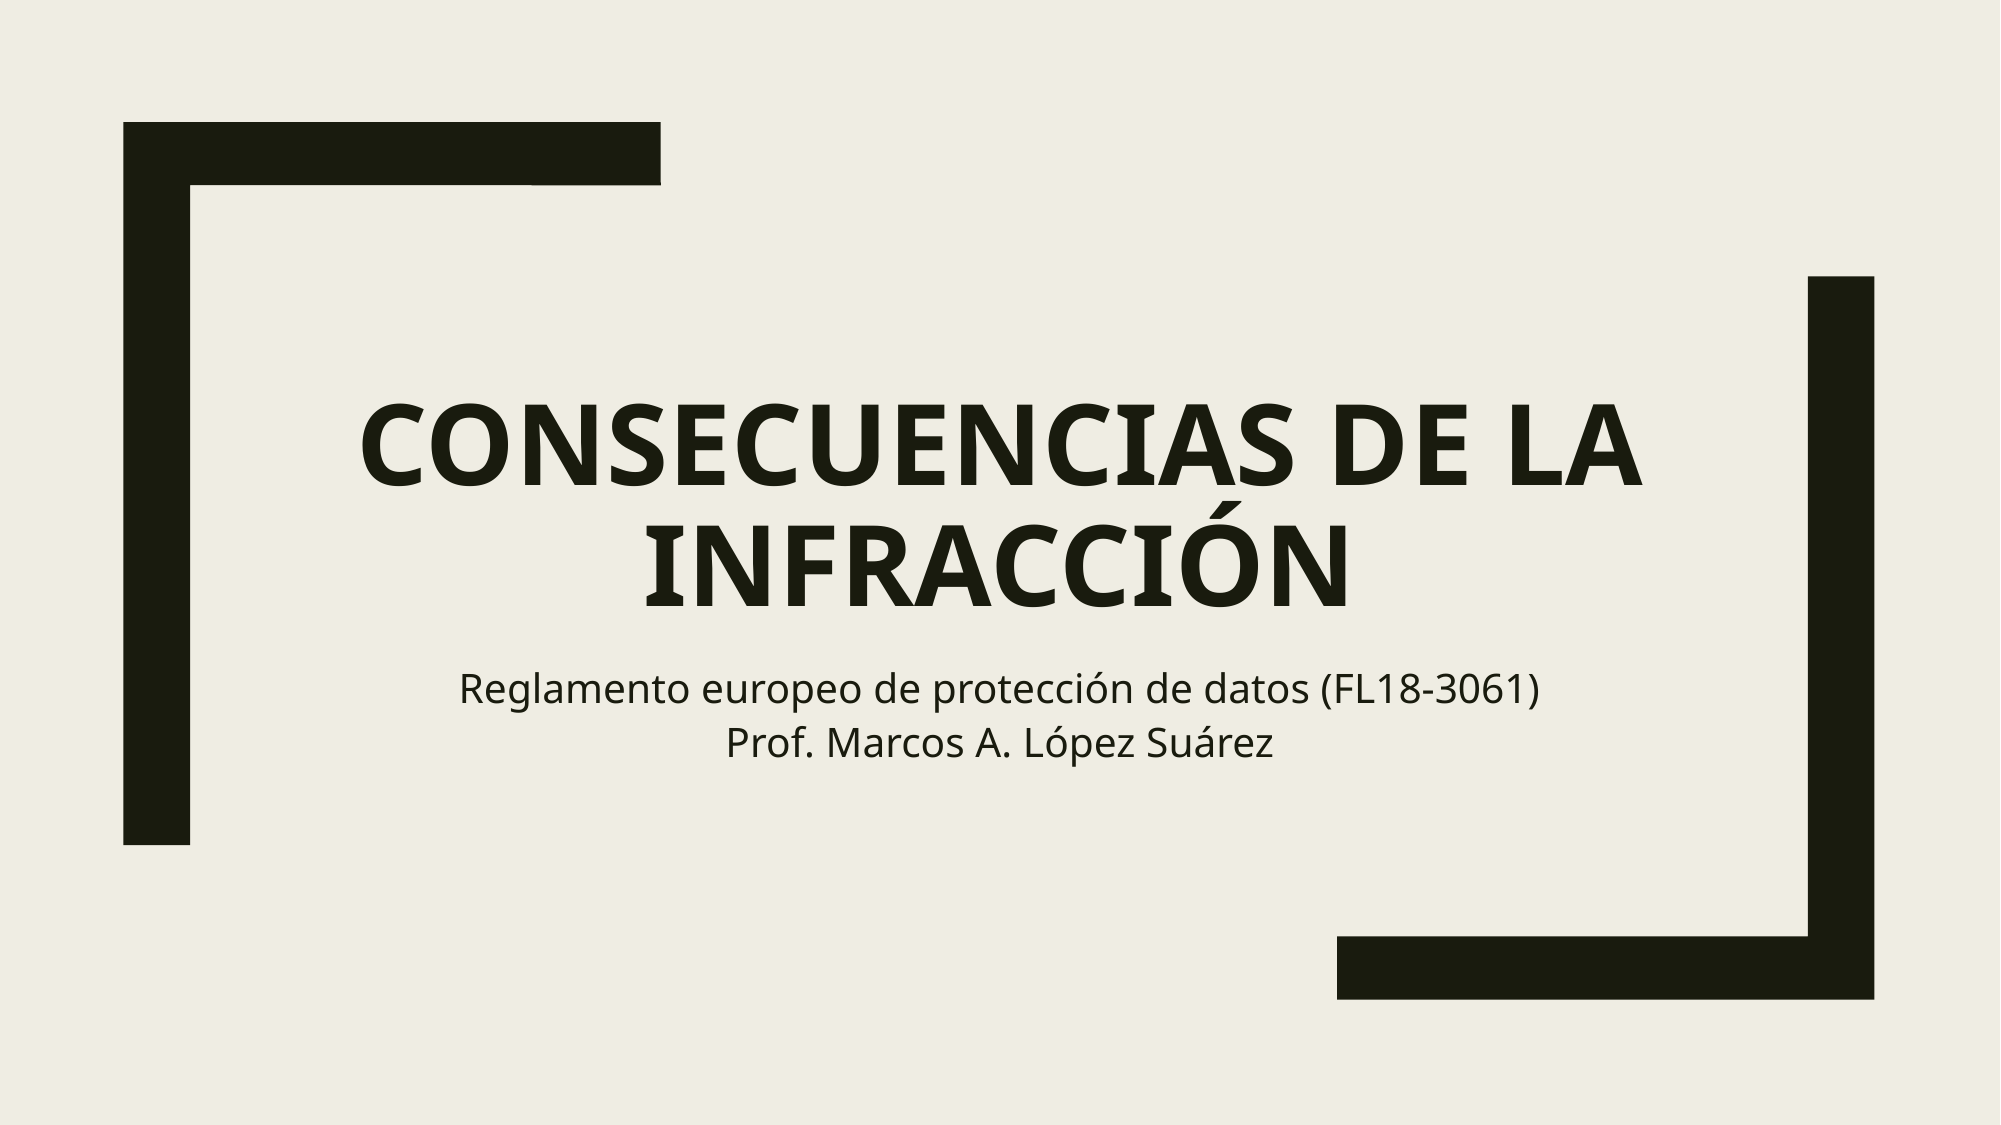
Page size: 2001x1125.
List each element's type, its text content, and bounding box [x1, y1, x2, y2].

title CONSECUENCIAS DE LA INFRACCIÓN [314, 293, 1686, 638]
subtitle Reglamento europeo de protección de datos (FL18-3061) Prof. Marcos A. López Suárez [439, 649, 1561, 828]
